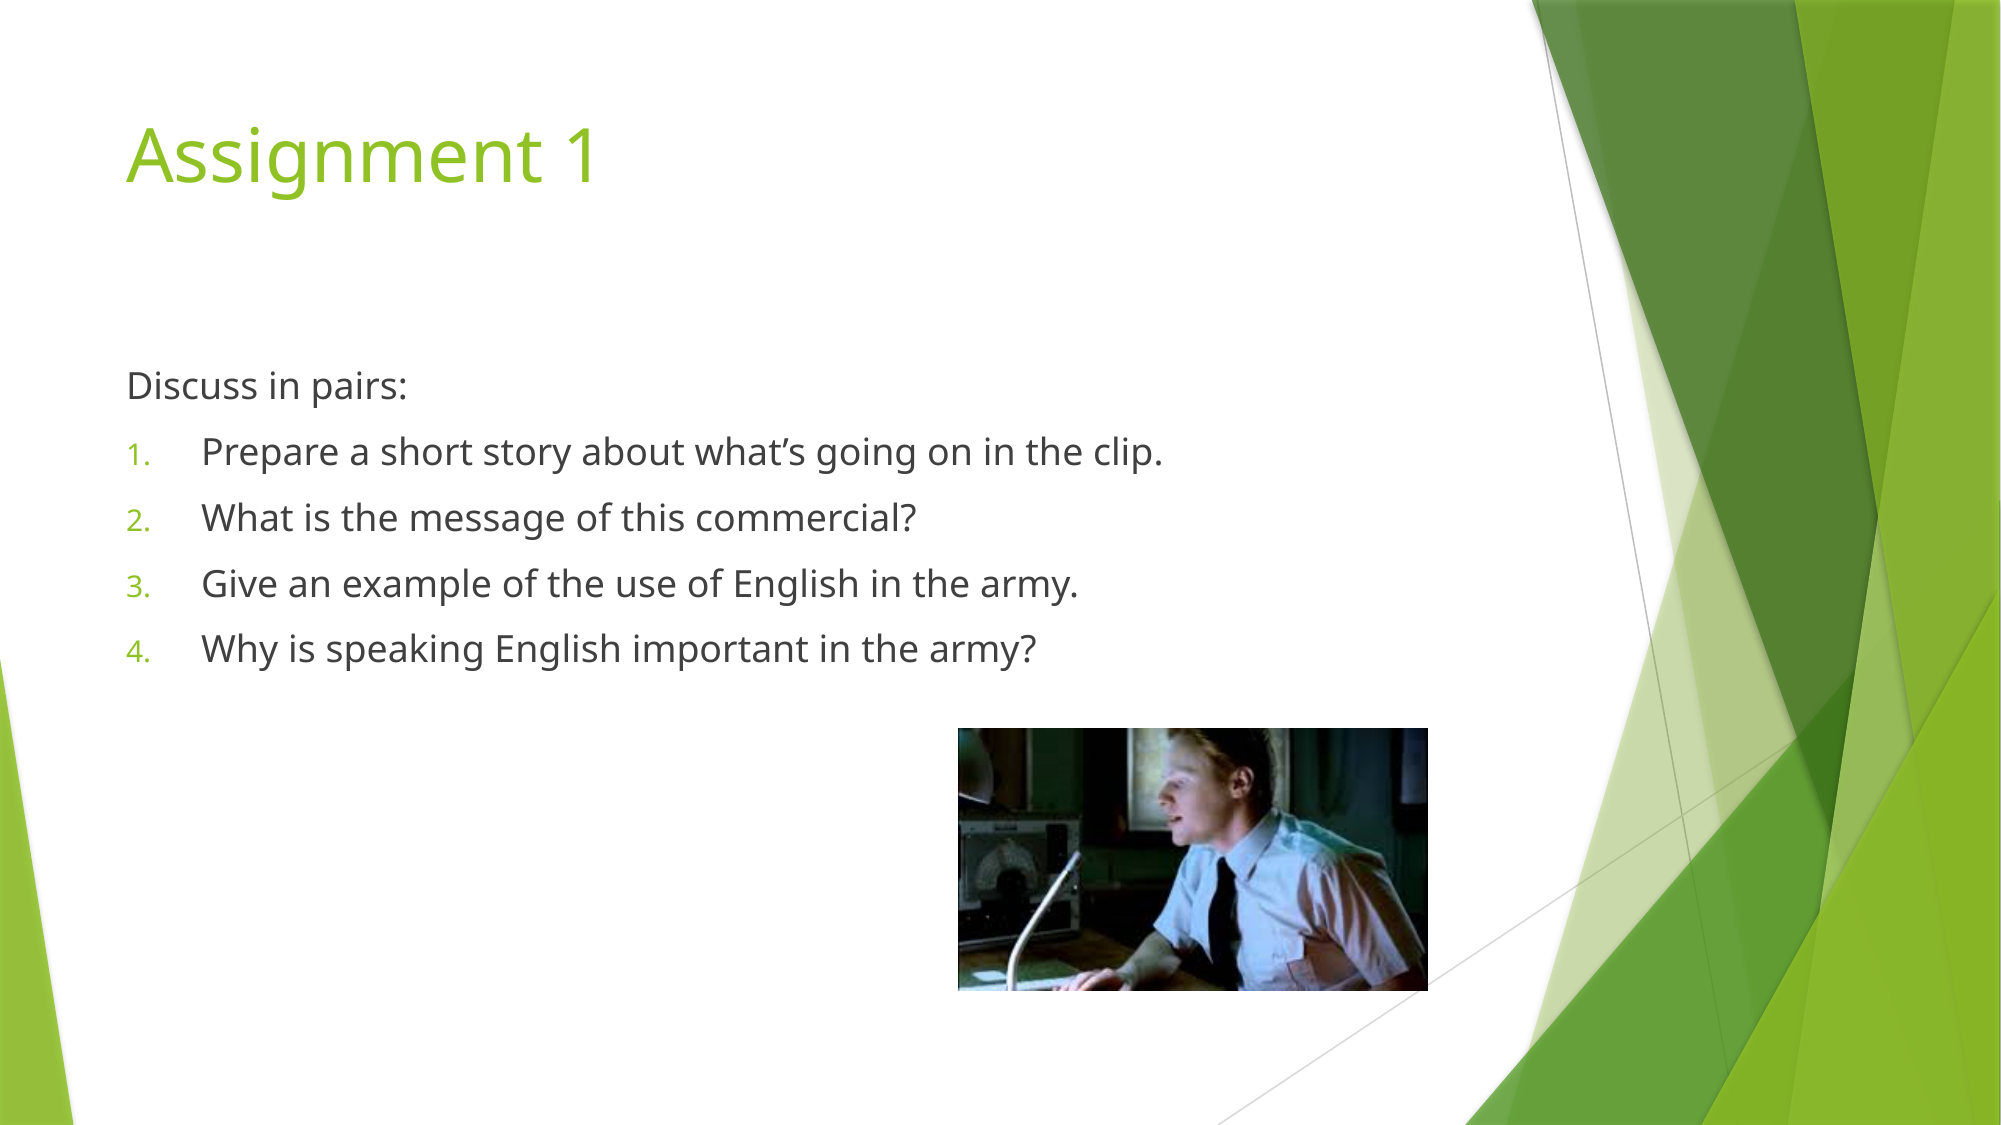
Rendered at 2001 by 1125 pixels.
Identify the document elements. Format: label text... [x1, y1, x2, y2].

list Discuss in pairs: Prepare a short story about what’s going on in the clip. What is the message of this commercial? Give an example of the use of English in the army. Why is speaking English important in the army? [111, 354, 1522, 992]
title Assignment 1 [111, 99, 1522, 317]
picture [957, 728, 1428, 992]
